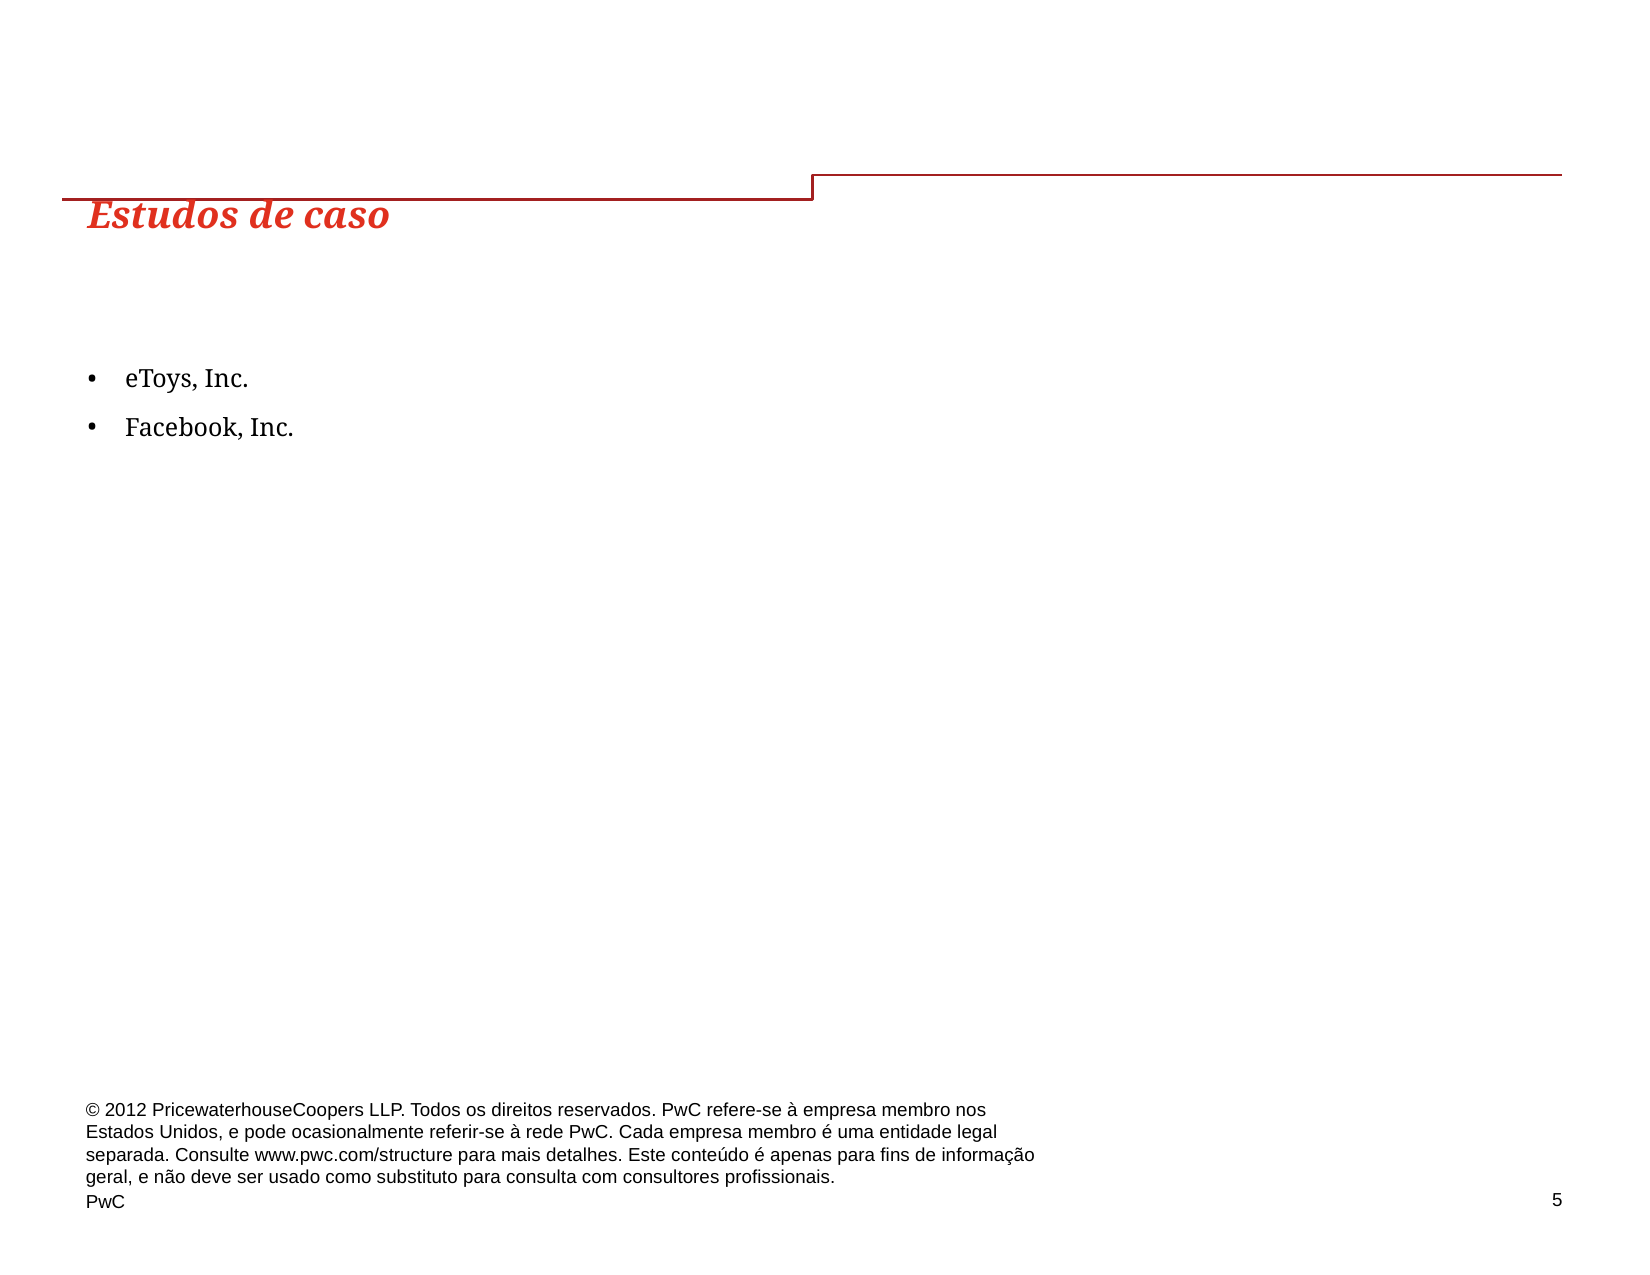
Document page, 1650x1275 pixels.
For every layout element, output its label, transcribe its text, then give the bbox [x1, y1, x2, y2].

title Estudos de caso [87, 191, 1563, 237]
footer © 2012 PricewaterhouseCoopers LLP. Todos os direitos reservados. PwC refere-se à empresa membro nos Estados Unidos, e pode ocasionalmente referir-se à rede PwC. Cada empresa membro é uma entidade legal separada. Consulte www.pwc.com/structure para mais detalhes. Este conteúdo é apenas para fins de informação geral, e não deve ser usado como substituto para consulta com consultores profissionais. [85, 1162, 1035, 1188]
slide_number 5 [1287, 1187, 1563, 1213]
list eToys, Inc. Facebook, Inc. [87, 362, 1563, 442]
